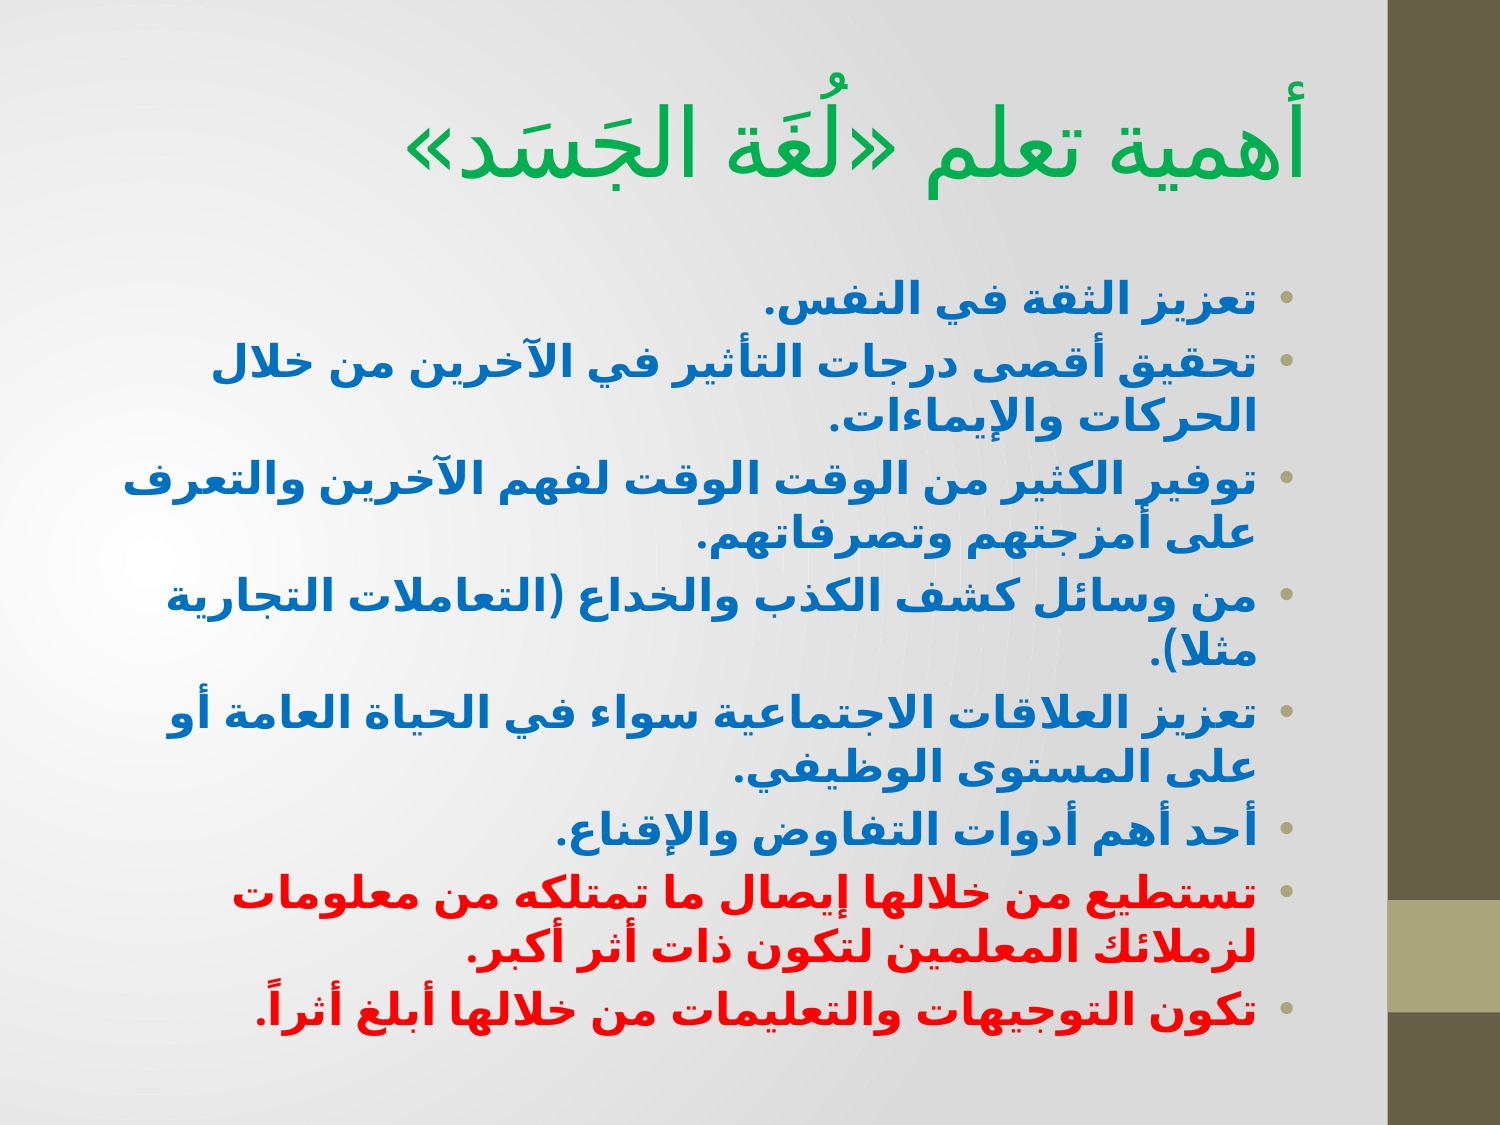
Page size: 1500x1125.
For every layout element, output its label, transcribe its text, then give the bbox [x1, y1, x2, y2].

list تعزيز الثقة في النفس. تحقيق أقصى درجات التأثير في الآخرين من خلال الحركات والإيماءات. توفير الكثير من الوقت الوقت لفهم الآخرين والتعرف على أمزجتهم وتصرفاتهم. من وسائل كشف الكذب والخداع (التعاملات التجارية مثلا). تعزيز العلاقات الاجتماعية سواء في الحياة العامة أو على المستوى الوظيفي. أحد أهم أدوات التفاوض والإقناع. تستطيع من خلالها إيصال ما تمتلكه من معلومات لزملائك المعلمين لتكون ذات أثر أكبر. تكون التوجيهات والتعليمات من خلالها أبلغ أثراً. [75, 262, 1325, 1050]
title أهمية تعلم «لُغَة الجَسَد» [75, 45, 1325, 233]
